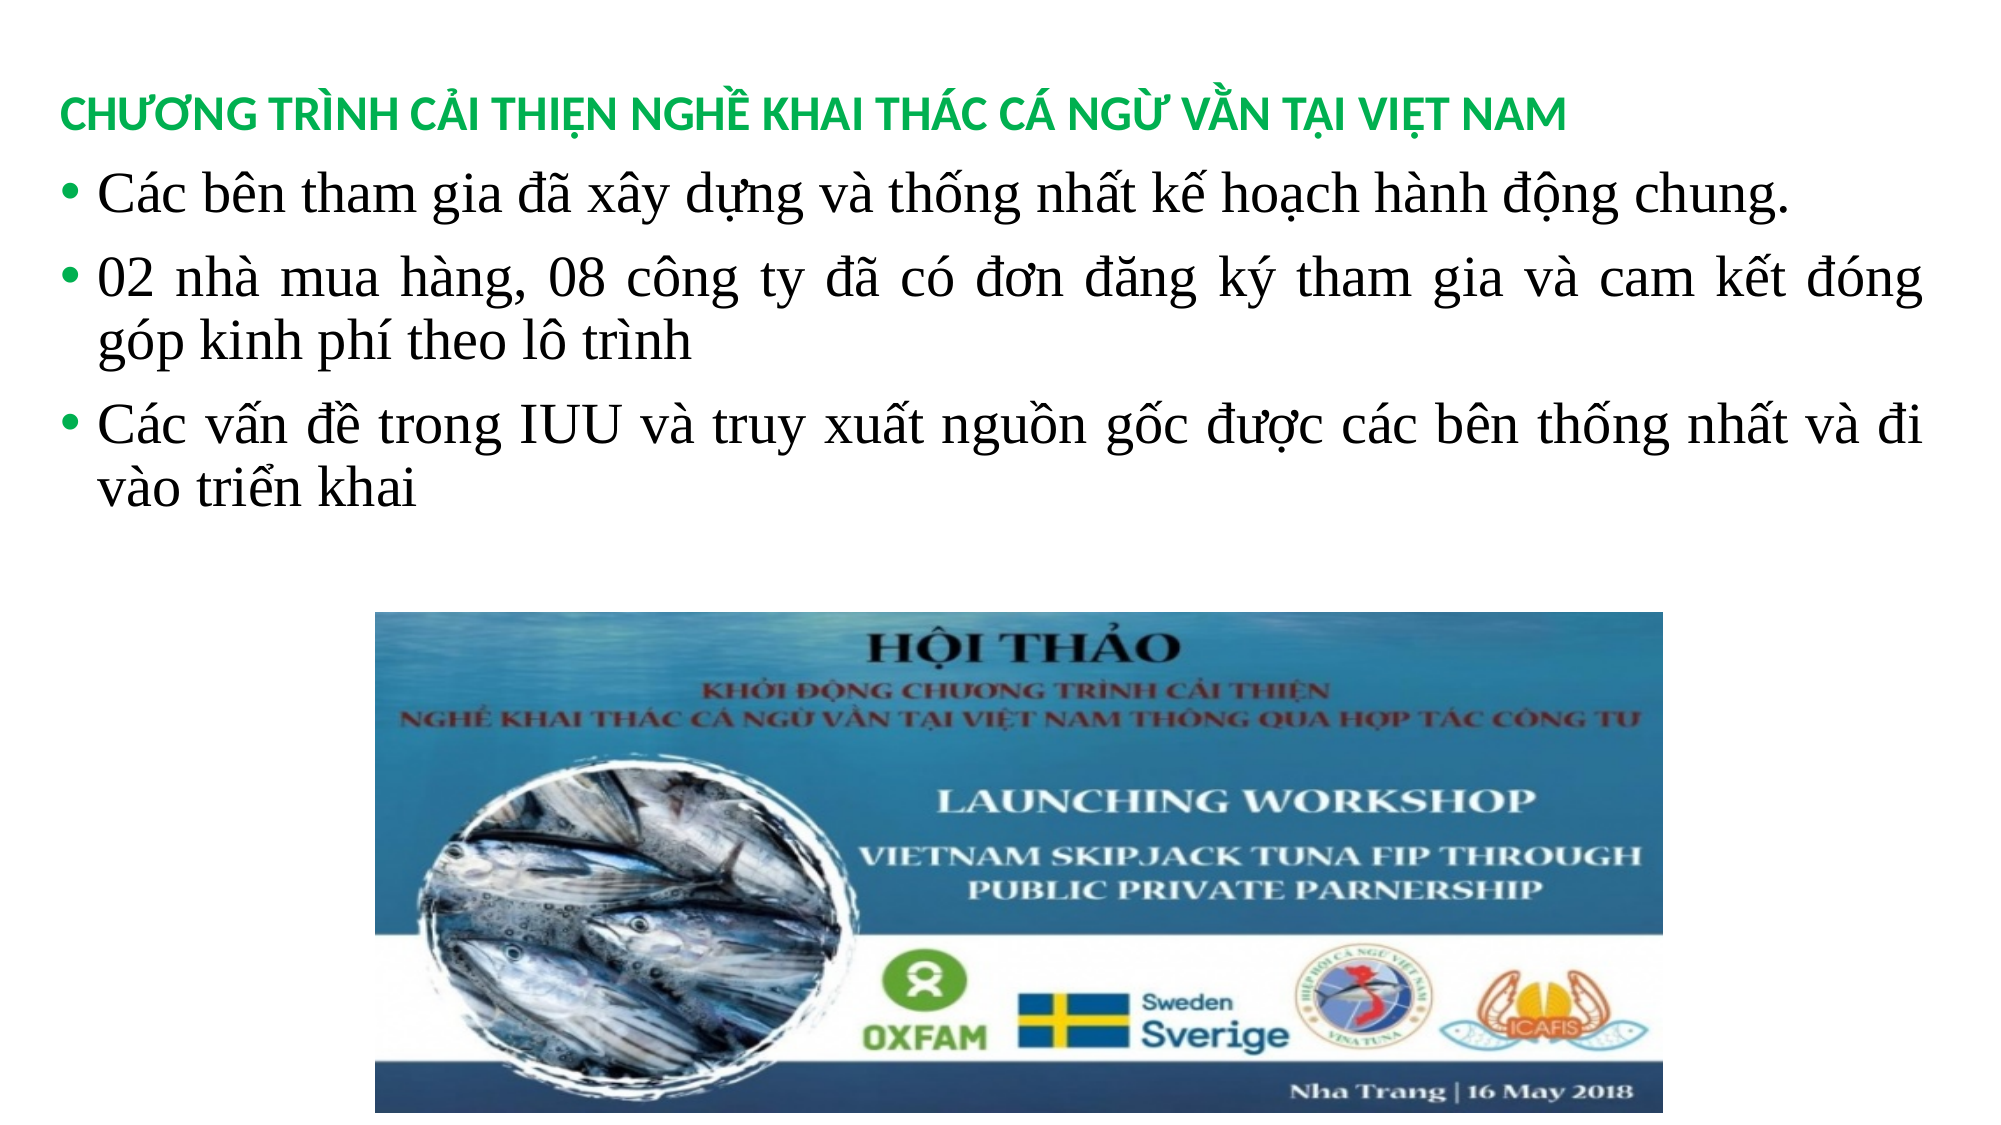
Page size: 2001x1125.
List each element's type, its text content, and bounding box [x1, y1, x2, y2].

list CHƯƠNG TRÌNH CẢI THIỆN NGHỀ KHAI THÁC CÁ NGỪ VẰN TẠI VIỆT NAM Các bên tham gia đã xây dựng và thống nhất kế hoạch hành động chung. 02 nhà mua hàng, 08 công ty đã có đơn đăng ký tham gia và cam kết đóng góp kinh phí theo lô trình Các vấn đề trong IUU và truy xuất nguồn gốc được các bên thống nhất và đi vào triển khai [45, 80, 1940, 929]
picture [374, 612, 1663, 1113]
